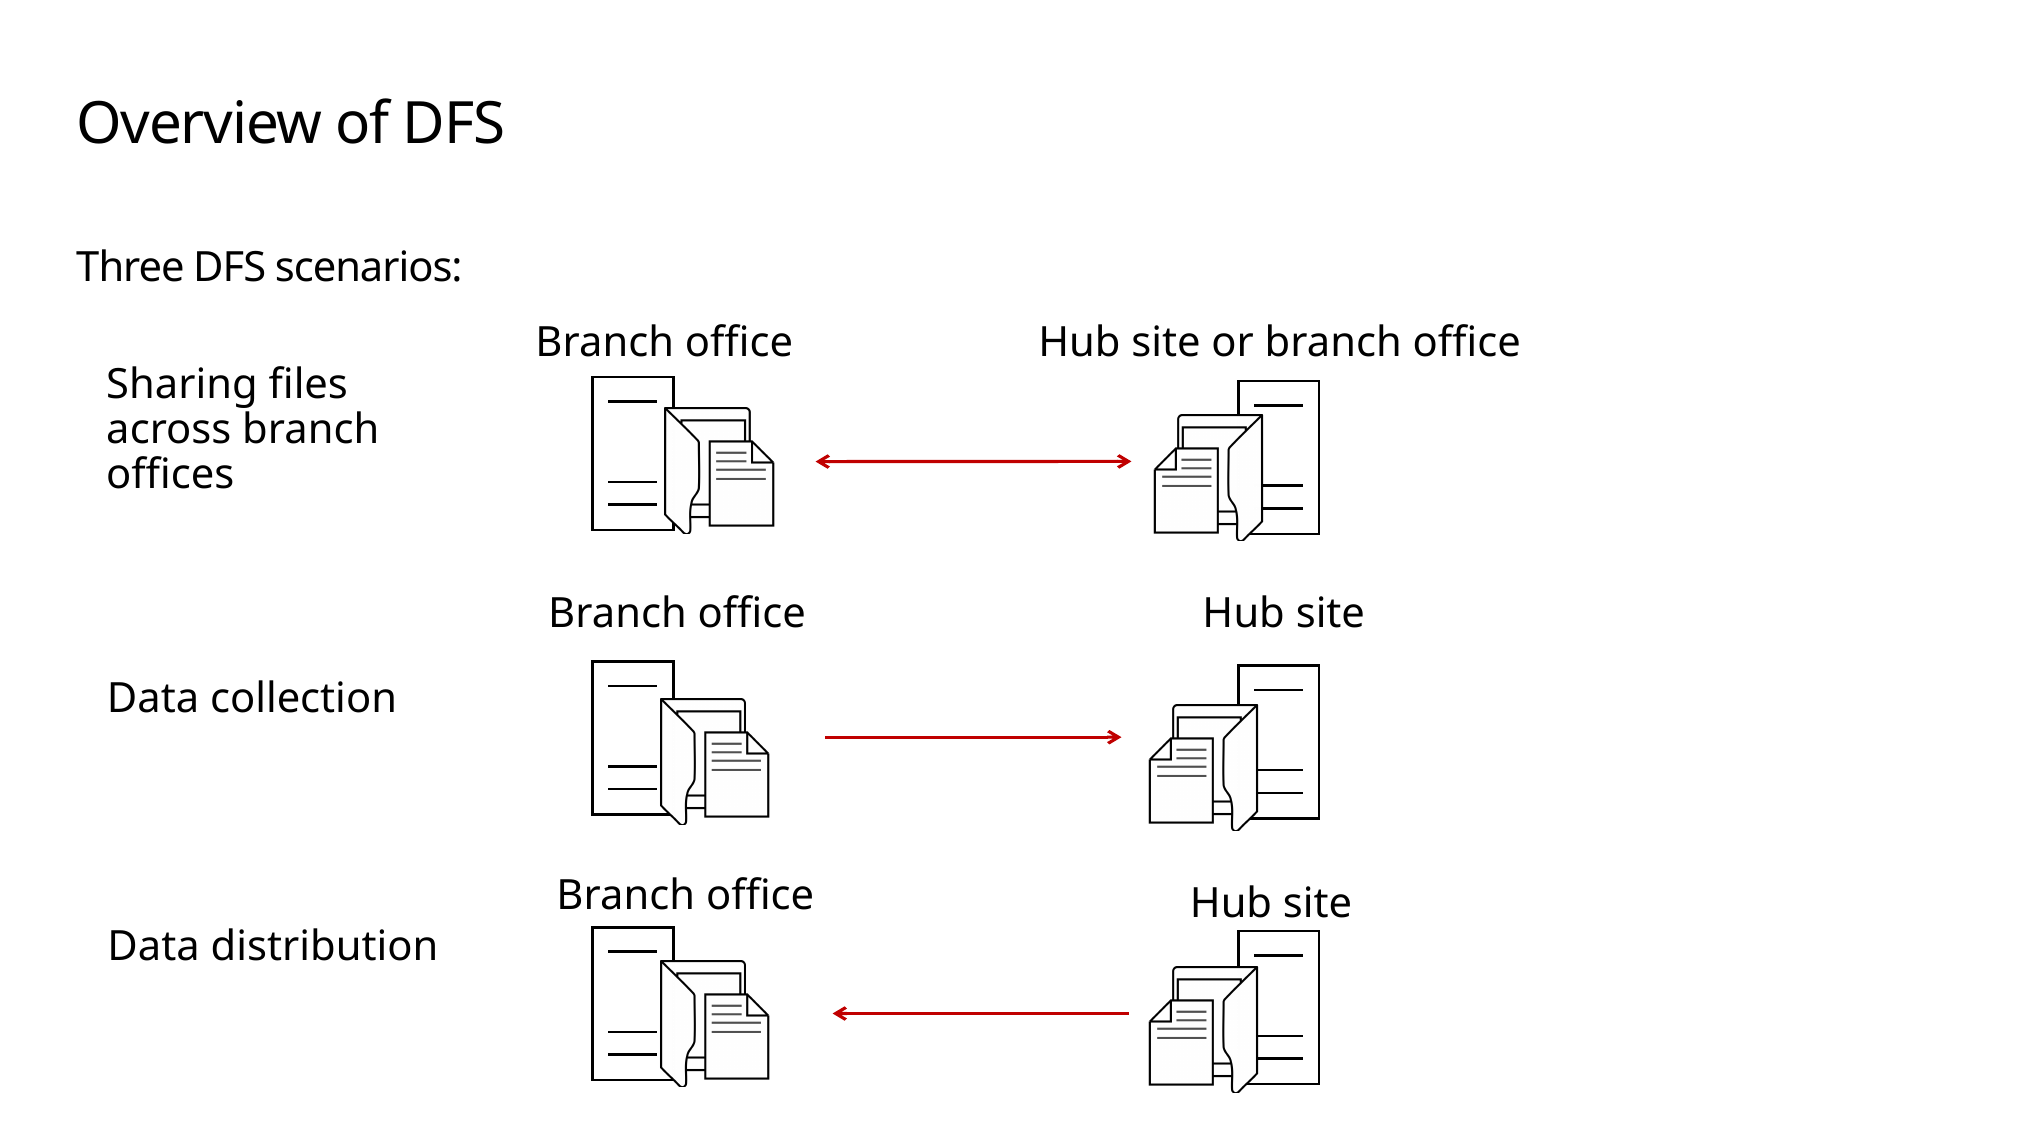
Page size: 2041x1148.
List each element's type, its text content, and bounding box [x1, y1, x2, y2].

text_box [77, 860, 1364, 1093]
title Overview of DFS [76, 93, 1968, 161]
list Three DFS scenarios: [76, 240, 1970, 1074]
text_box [76, 578, 1377, 831]
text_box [75, 307, 1525, 541]
